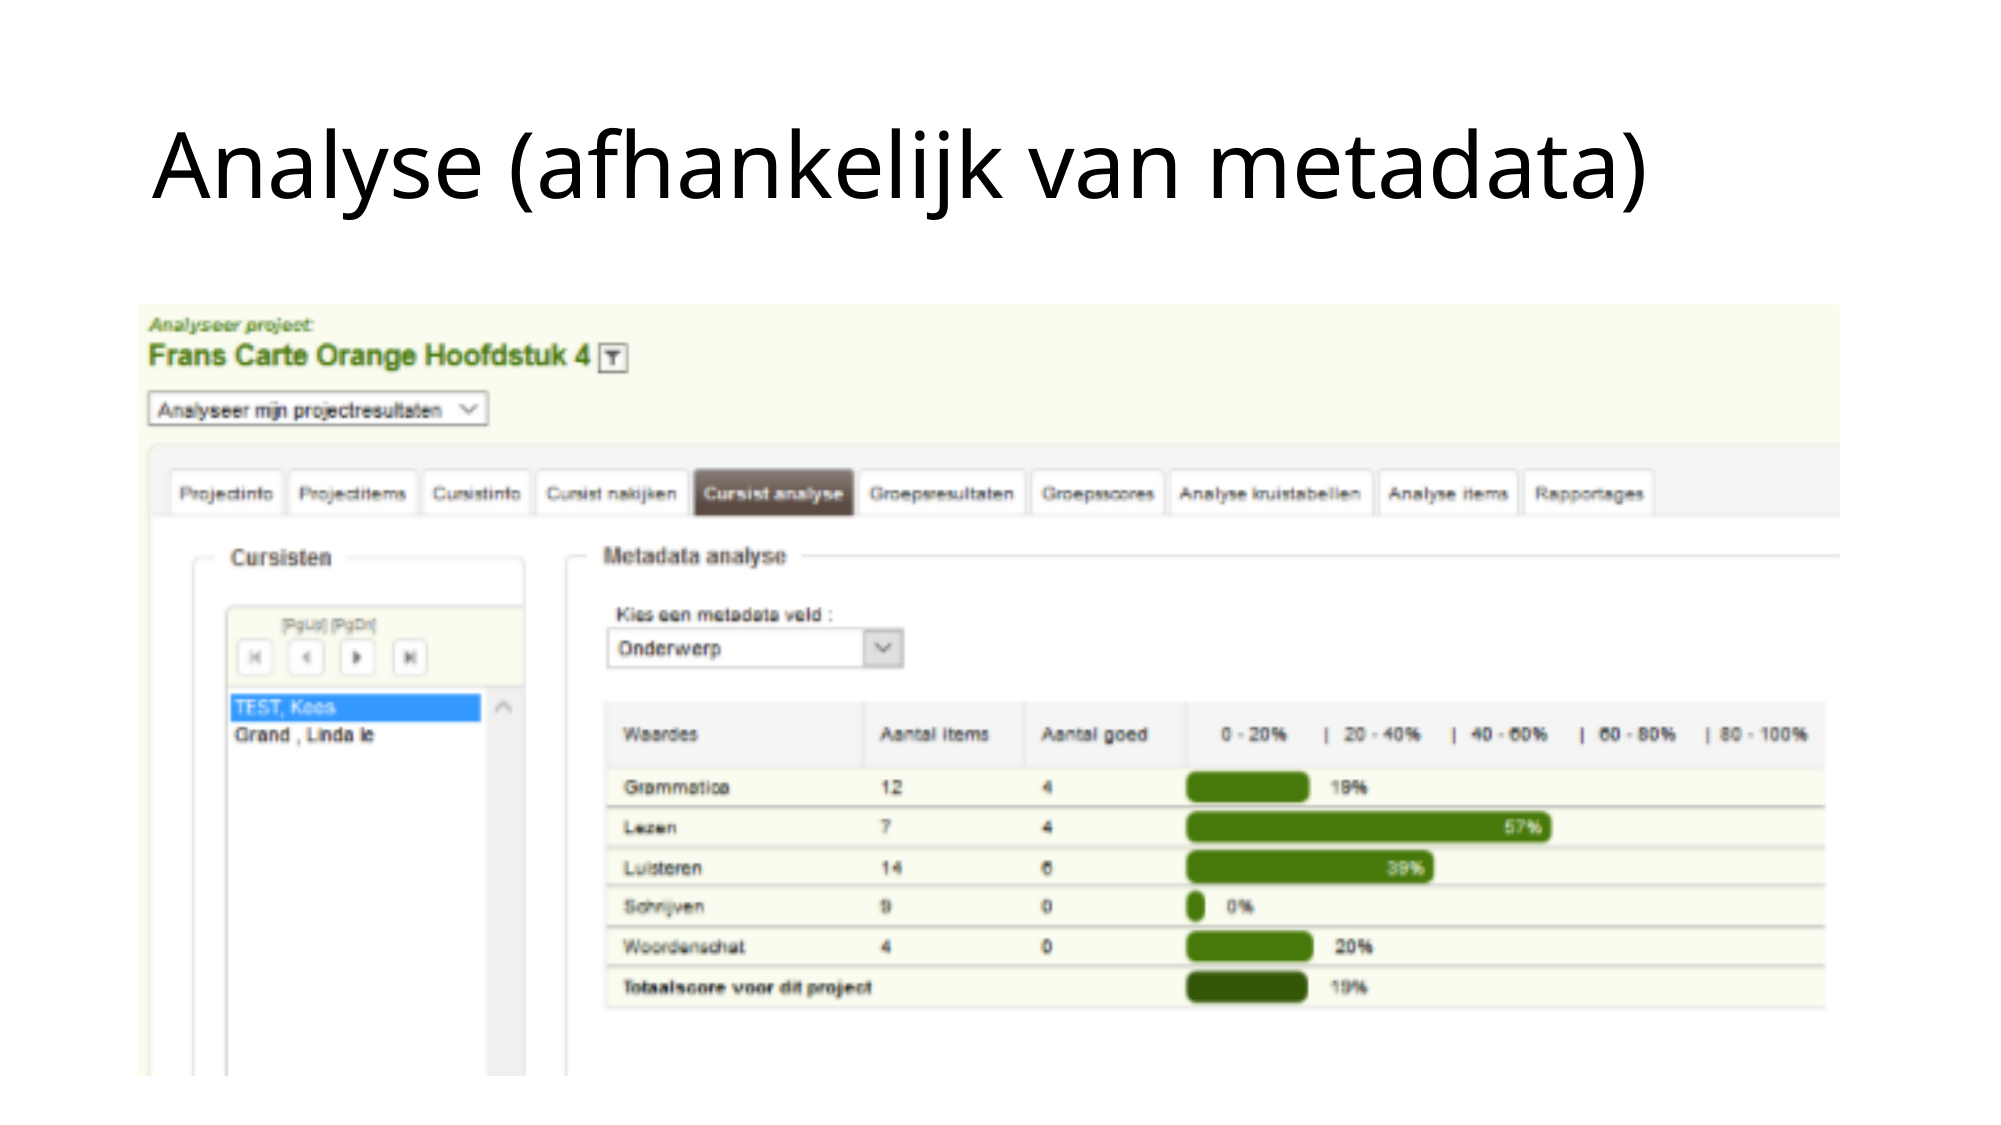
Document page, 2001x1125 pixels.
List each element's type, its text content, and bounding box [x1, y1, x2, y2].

picture [137, 299, 1863, 1076]
title Analyse (afhankelijk van metadata) [137, 59, 1863, 278]
